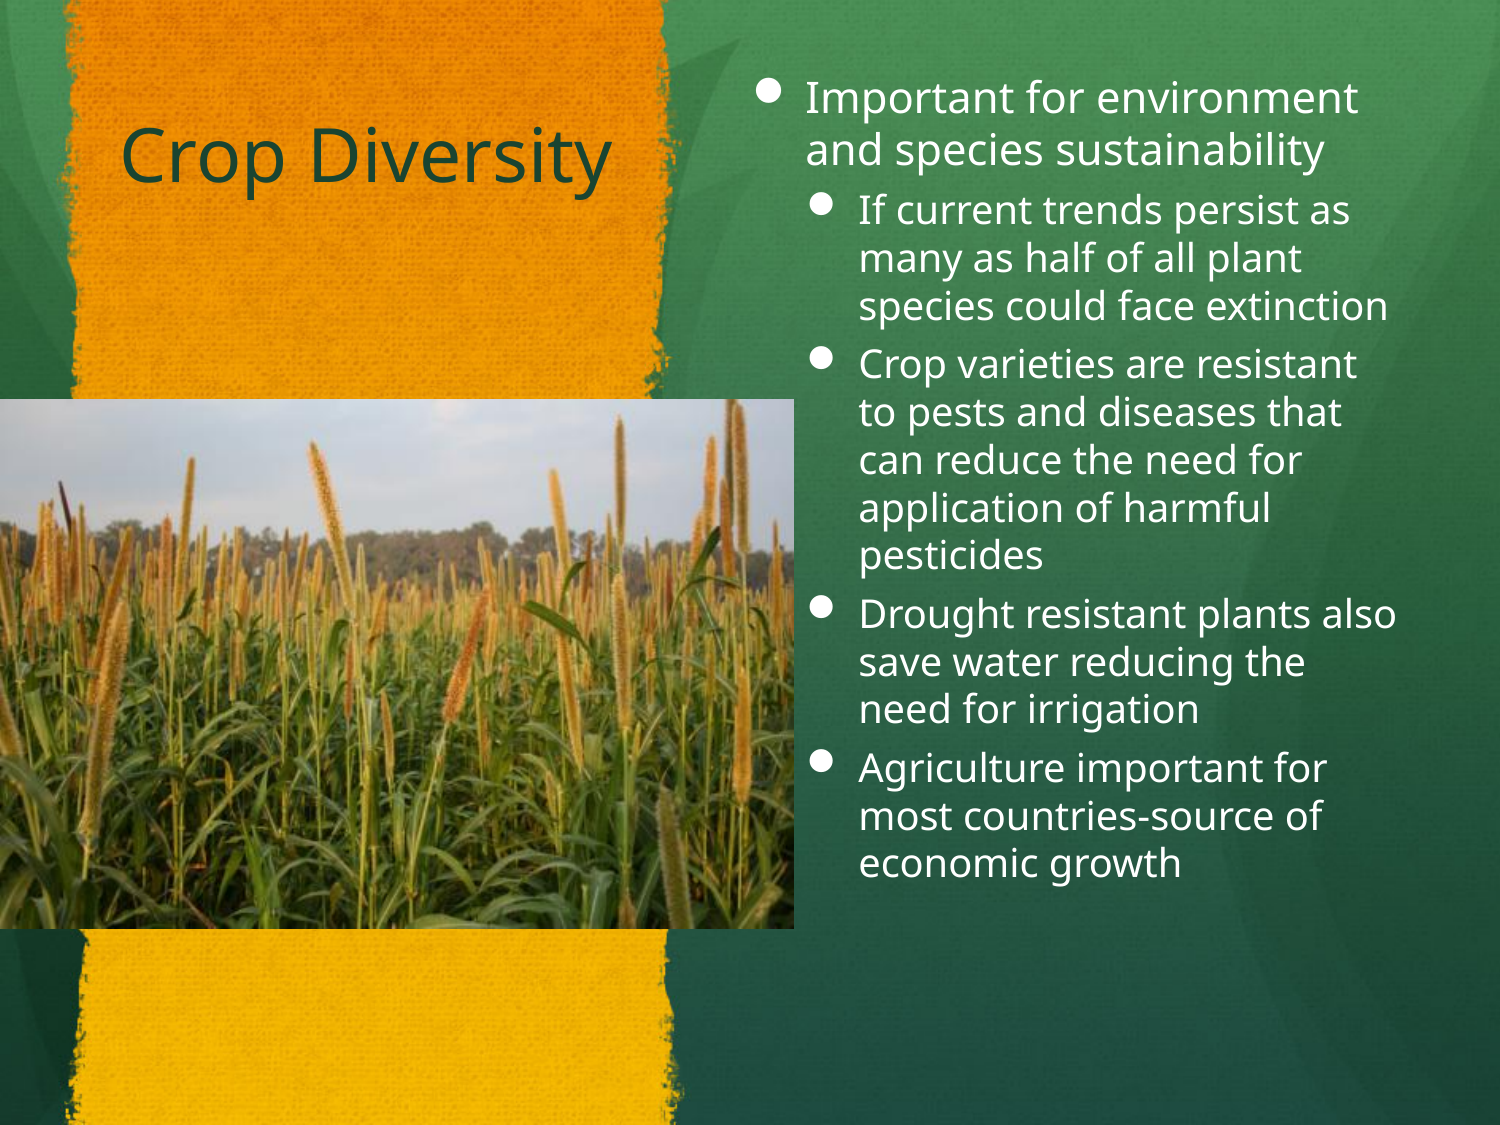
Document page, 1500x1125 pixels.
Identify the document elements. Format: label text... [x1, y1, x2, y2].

picture [0, 0, 1500, 1125]
title Crop Diversity [99, 62, 634, 206]
list Important for environment and species sustainability If current trends persist as many as half of all plant species could face extinction Crop varieties are resistant to pests and diseases that can reduce the need for application of harmful pesticides Drought resistant plants also save water reducing the need for irrigation Agriculture important for most countries-source of economic growth [737, 62, 1419, 1029]
